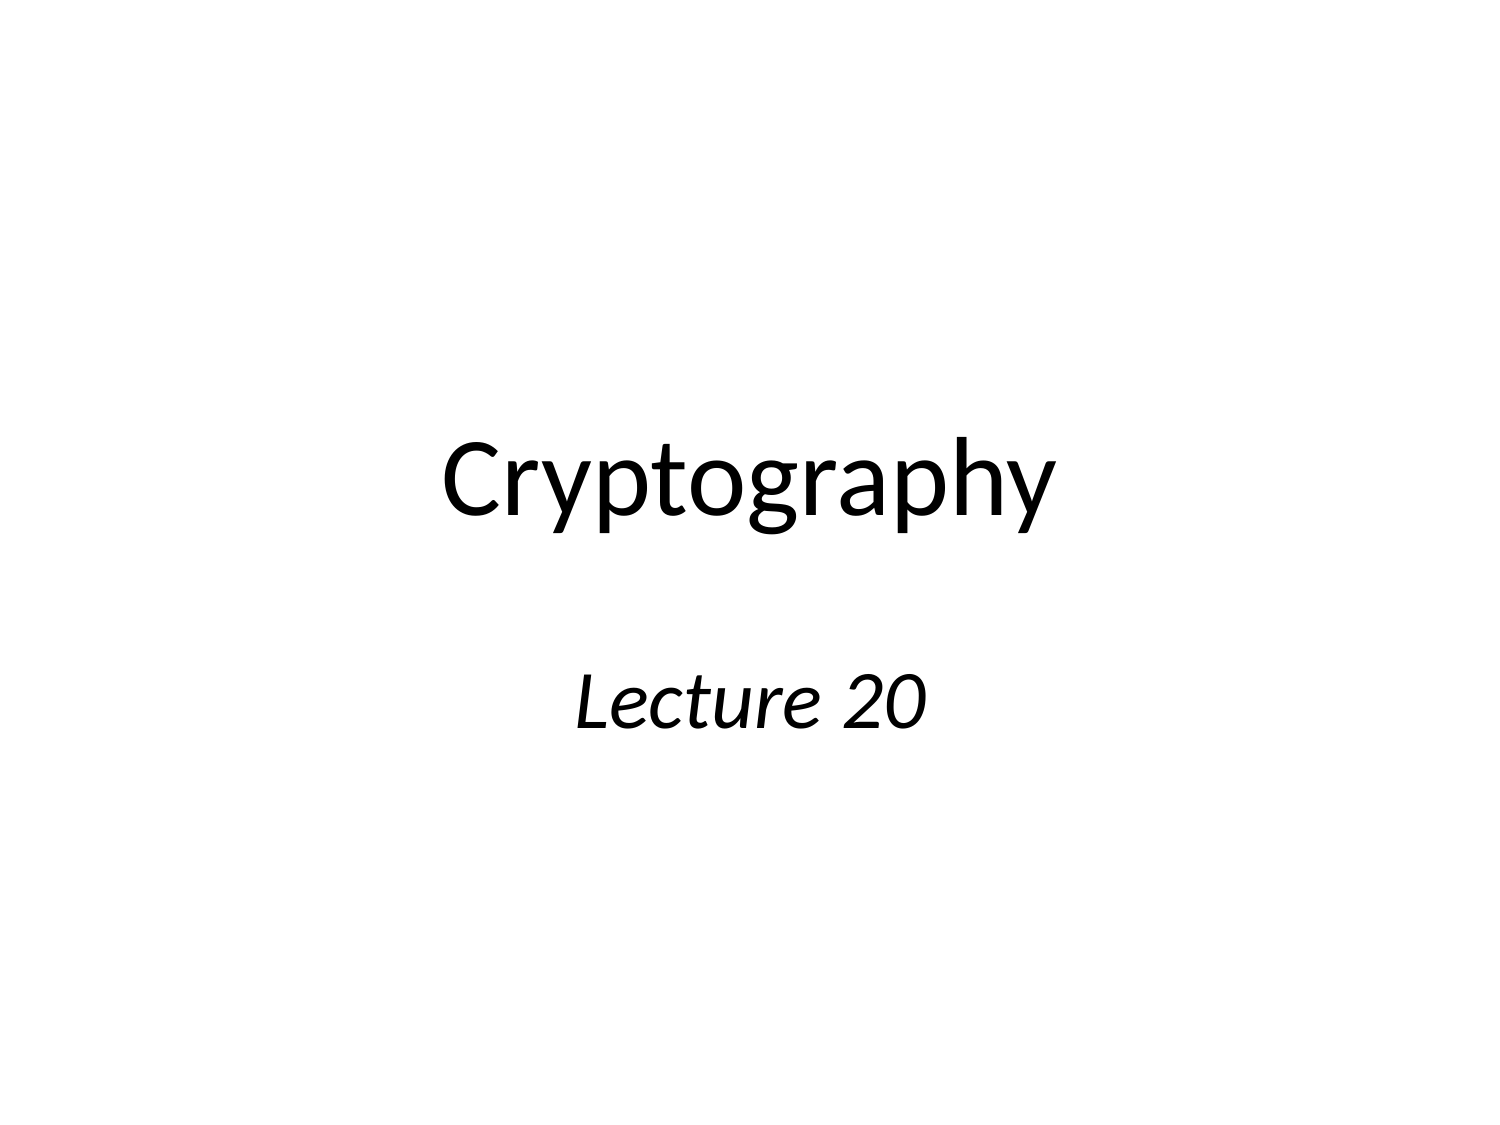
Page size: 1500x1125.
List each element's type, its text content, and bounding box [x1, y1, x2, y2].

subtitle Lecture 20 [200, 637, 1300, 925]
title Cryptography [112, 349, 1388, 591]
